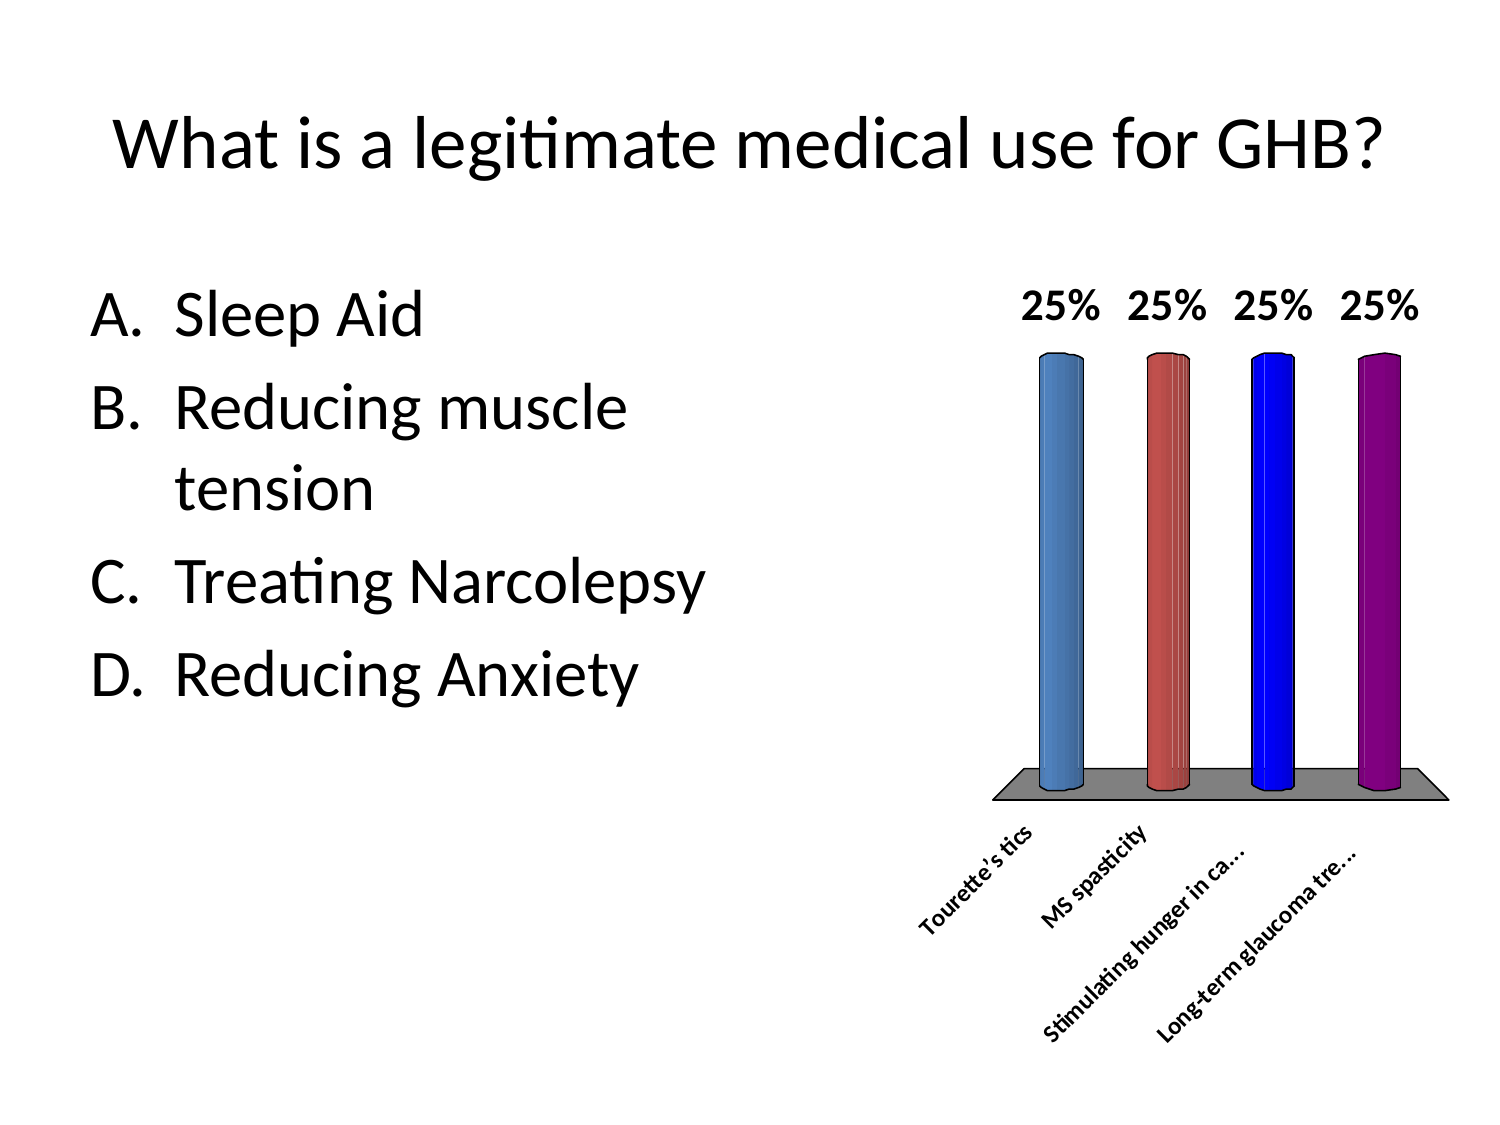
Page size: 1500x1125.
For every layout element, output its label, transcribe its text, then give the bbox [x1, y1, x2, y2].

title What is a legitimate medical use for GHB? [75, 45, 1425, 233]
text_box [739, 262, 1490, 1107]
list Sleep Aid Reducing muscle tension Treating Narcolepsy Reducing Anxiety [75, 262, 737, 1005]
